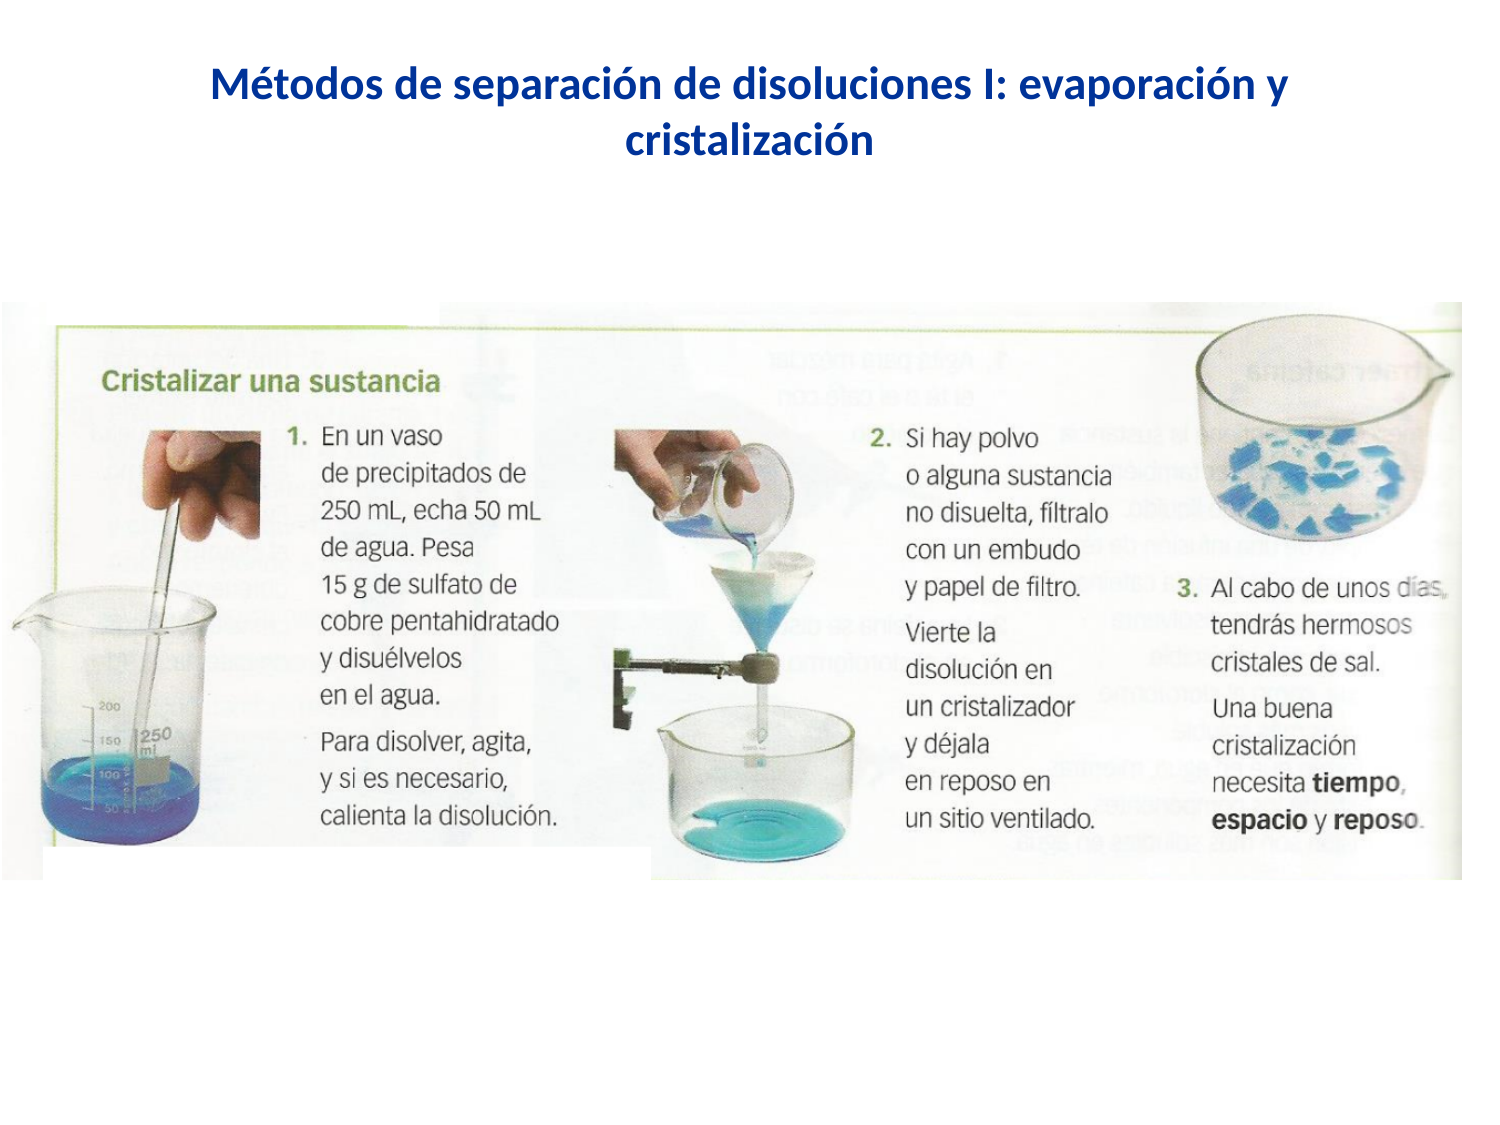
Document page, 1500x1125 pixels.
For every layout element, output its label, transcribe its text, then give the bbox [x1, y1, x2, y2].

picture [2, 302, 1462, 890]
title Métodos de separación de disoluciones I: evaporación y cristalización [75, 45, 1425, 173]
